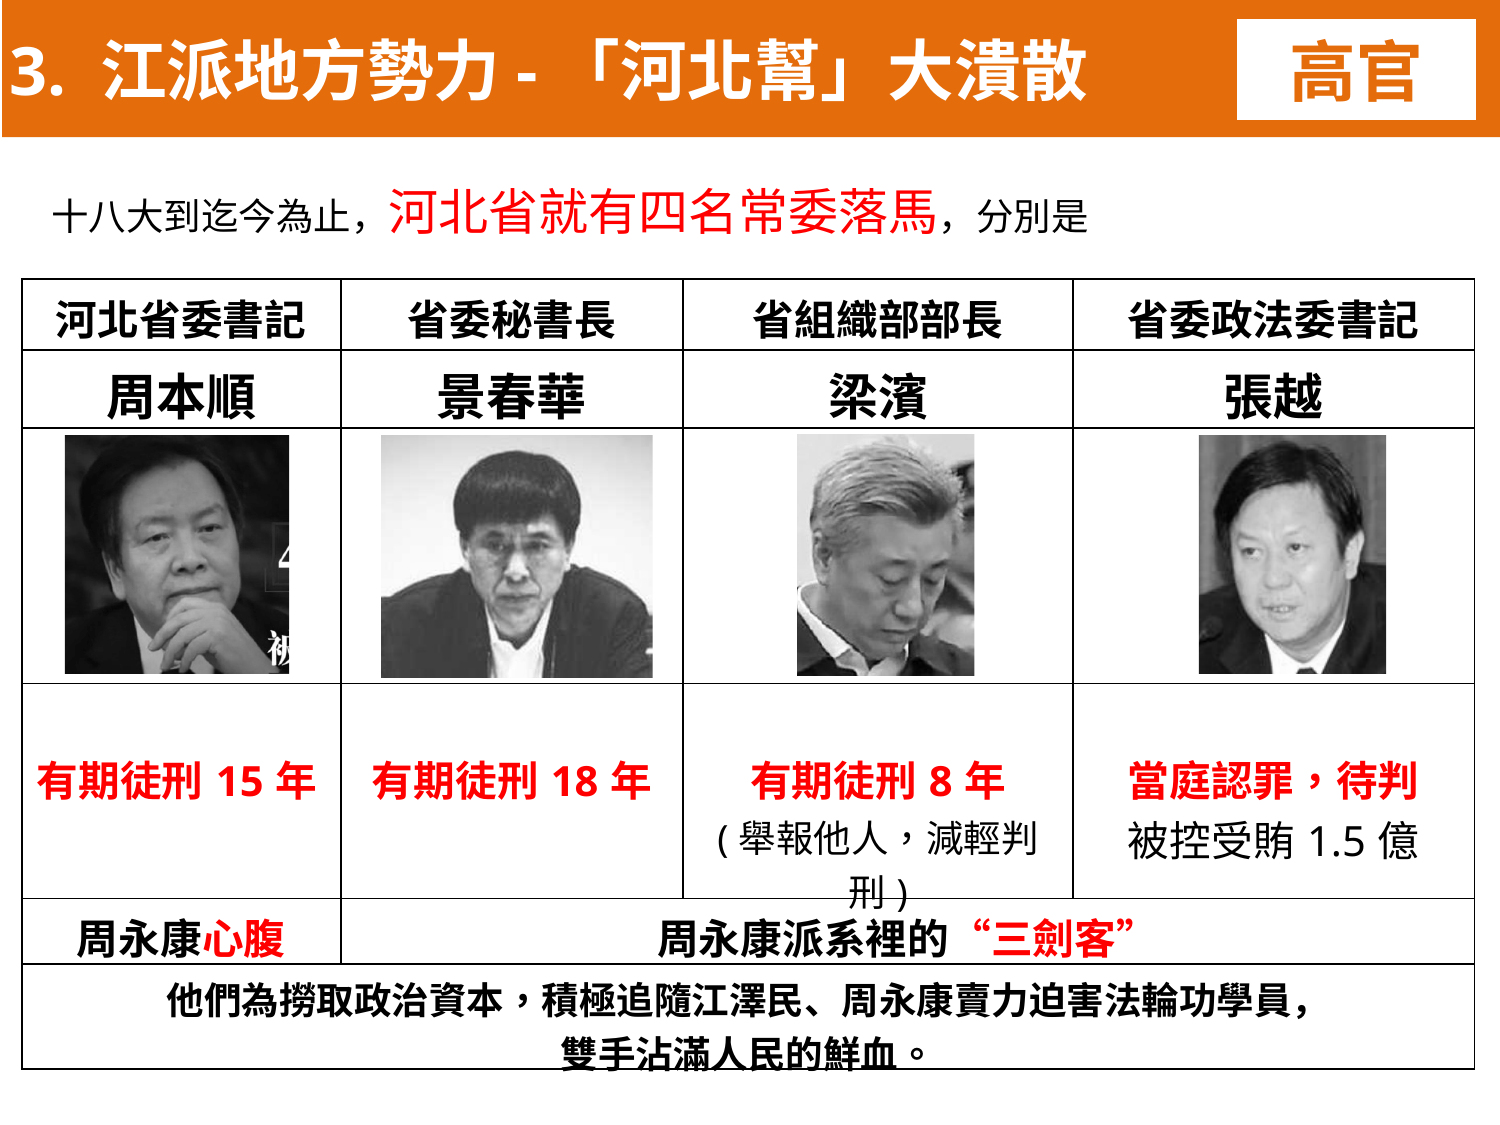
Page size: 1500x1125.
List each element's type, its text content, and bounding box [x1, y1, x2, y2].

table_cell [23, 429, 340, 683]
table_header 省委政法委書記 [1074, 280, 1474, 349]
table_cell [1074, 429, 1474, 683]
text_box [1, 0, 1500, 138]
picture [380, 435, 653, 678]
table_cell 有期徒刑8年 (舉報他人，減輕判刑) [684, 684, 1072, 898]
table_cell 周本順 [23, 351, 340, 427]
table_cell 當庭認罪，待判 被控受賄1.5億 [1074, 684, 1474, 898]
table_cell 周永康心腹 [23, 899, 340, 963]
table_cell 有期徒刑18年 [342, 684, 682, 898]
table_cell 梁濱 [684, 351, 1072, 427]
table_cell [342, 429, 682, 683]
table_cell 景春華 [342, 351, 682, 427]
table_cell 有期徒刑15年 [23, 684, 340, 898]
picture [64, 435, 290, 674]
table_header 省委秘書長 [342, 280, 682, 349]
picture [796, 433, 975, 676]
table_header 河北省委書記 [23, 280, 340, 349]
table_cell 周永康派系裡的“三劍客” [342, 899, 1474, 963]
table_header 省組織部部長 [684, 280, 1072, 349]
table_cell 他們為撈取政治資本，積極追隨江澤民、周永康賣力迫害法輪功學員， 雙手沾滿人民的鮮血。 [23, 965, 1474, 1068]
picture [1198, 435, 1387, 674]
table_cell [684, 429, 1072, 683]
text_box 十八大到迄今為止，河北省就有四名常委落馬，分別是 [36, 172, 1466, 248]
table_cell 張越 [1074, 351, 1474, 427]
